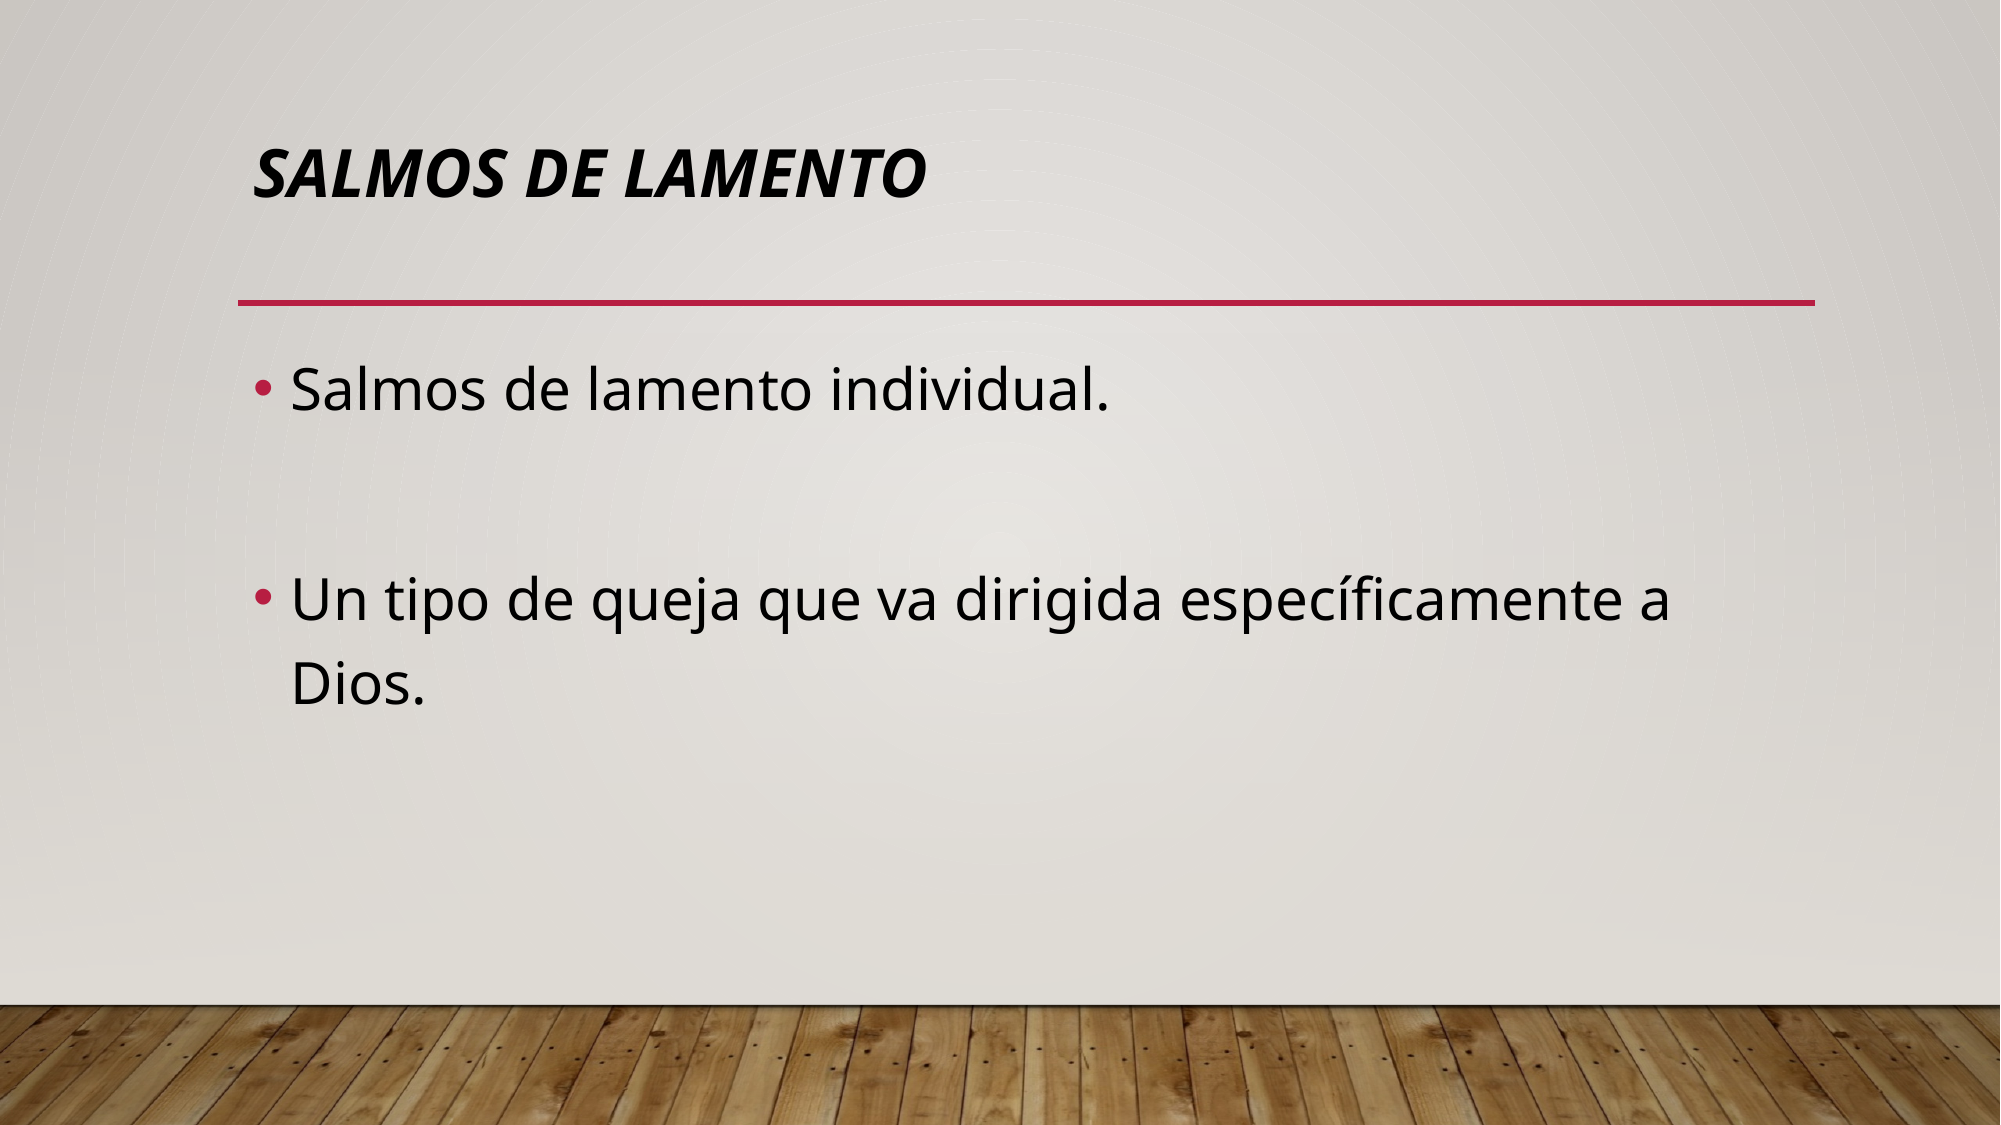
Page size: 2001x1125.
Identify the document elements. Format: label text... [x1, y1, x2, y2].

picture [0, 1005, 2000, 1125]
title Salmos de lamento [238, 131, 1814, 305]
list Salmos de lamento individual. Un tipo de queja que va dirigida específicamente a Dios. [238, 330, 1814, 897]
